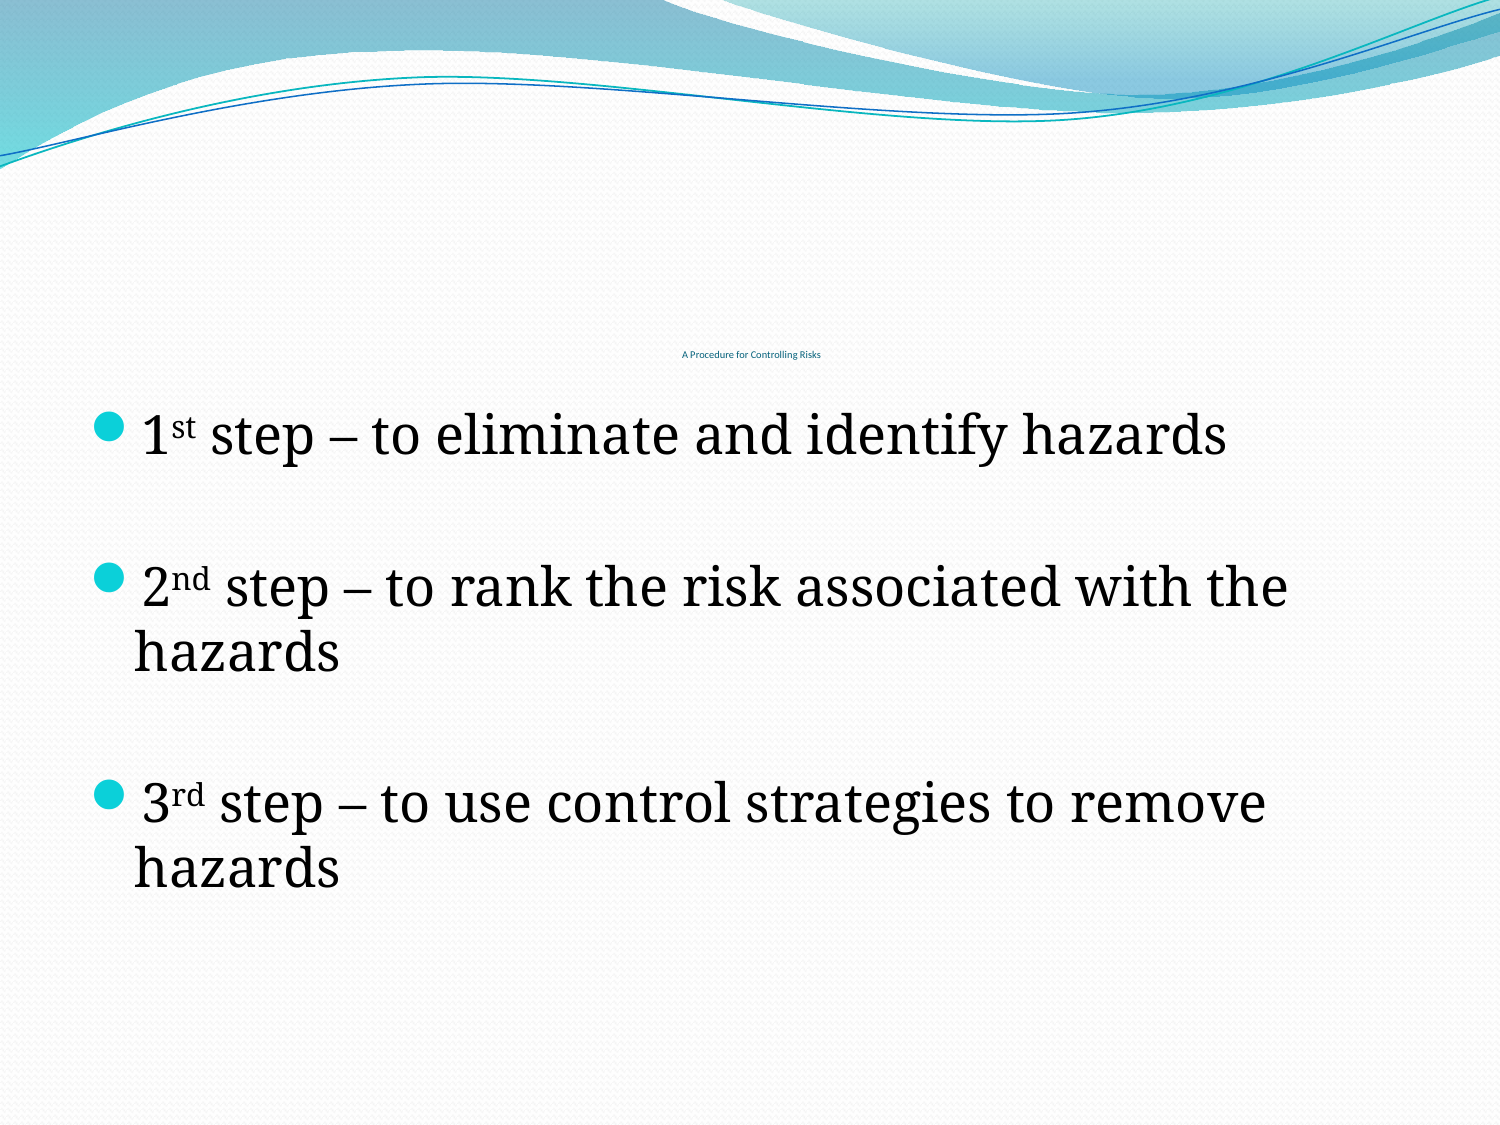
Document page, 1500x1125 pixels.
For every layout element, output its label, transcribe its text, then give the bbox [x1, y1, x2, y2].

list 1st step – to eliminate and identify hazards 2nd step – to rank the risk associated with the hazards 3rd step – to use control strategies to remove hazards [75, 317, 1425, 1038]
title A Procedure for Controlling Risks [76, 115, 1427, 374]
